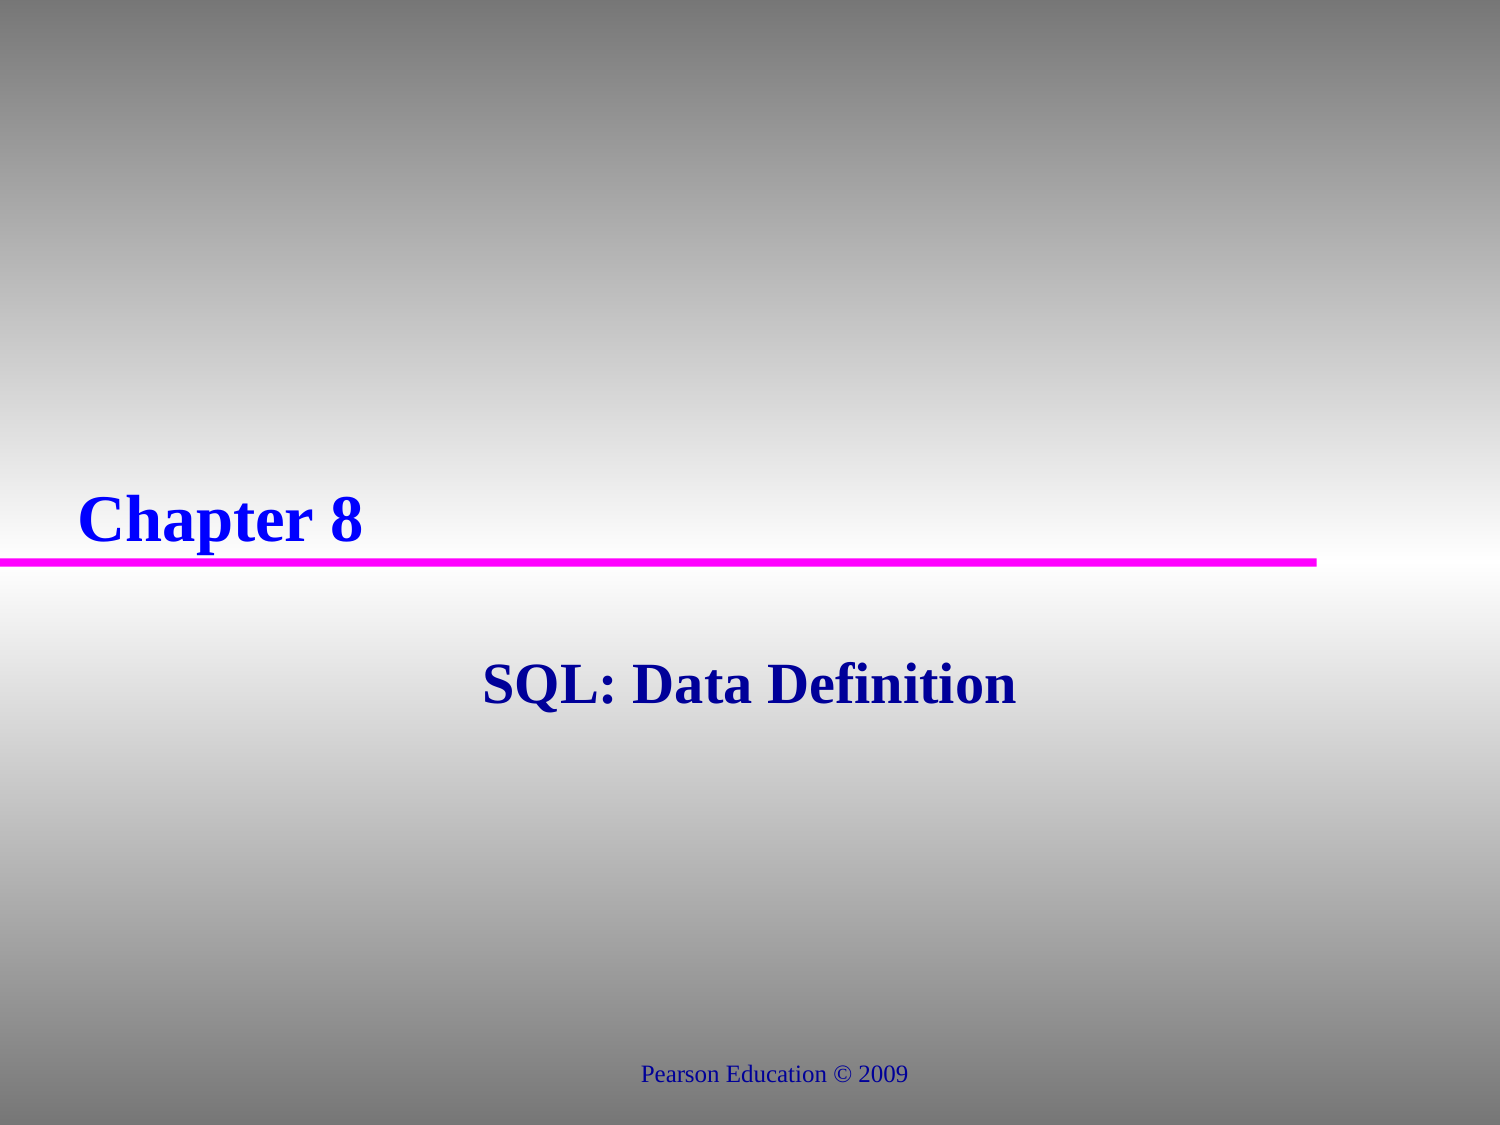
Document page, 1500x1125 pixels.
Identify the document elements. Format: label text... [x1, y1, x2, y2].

title Chapter 8 [62, 374, 1338, 563]
text_box Pearson Education © 2009 [512, 1050, 1038, 1095]
subtitle SQL: Data Definition [224, 637, 1276, 926]
